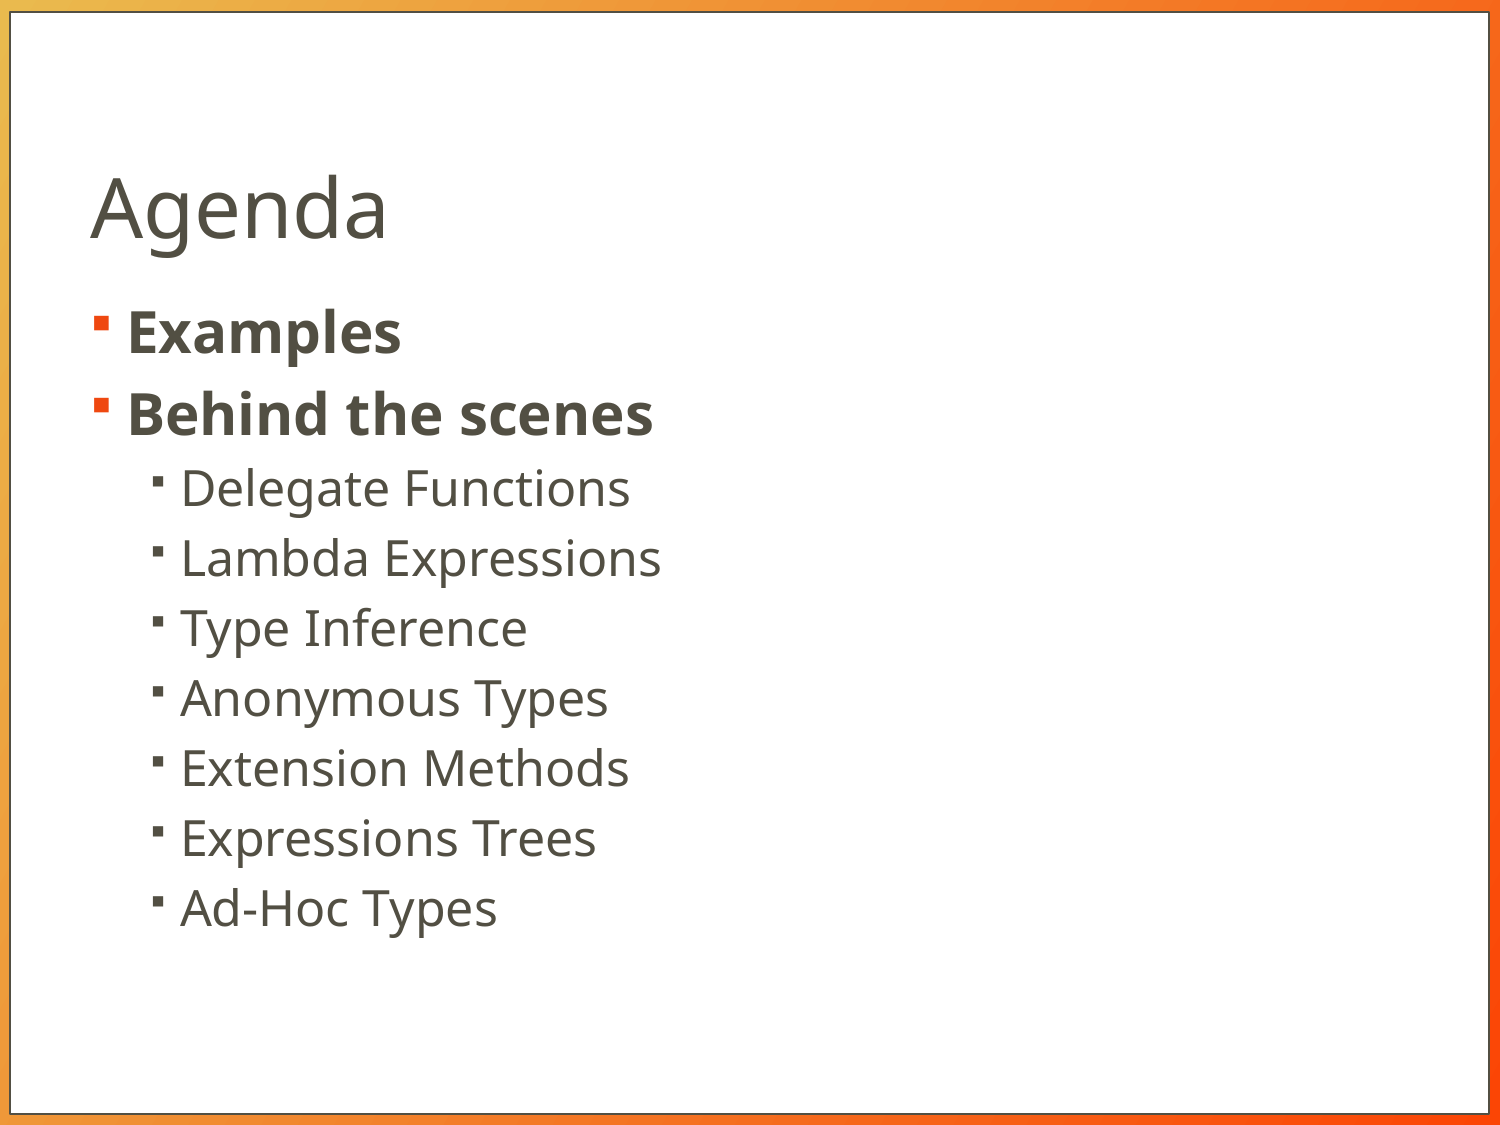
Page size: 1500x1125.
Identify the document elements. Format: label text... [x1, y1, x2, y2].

list Examples Behind the scenes Delegate Functions Lambda Expressions Type Inference Anonymous Types Extension Methods Expressions Trees Ad-Hoc Types [75, 287, 1425, 1005]
title Agenda [75, 75, 1425, 263]
